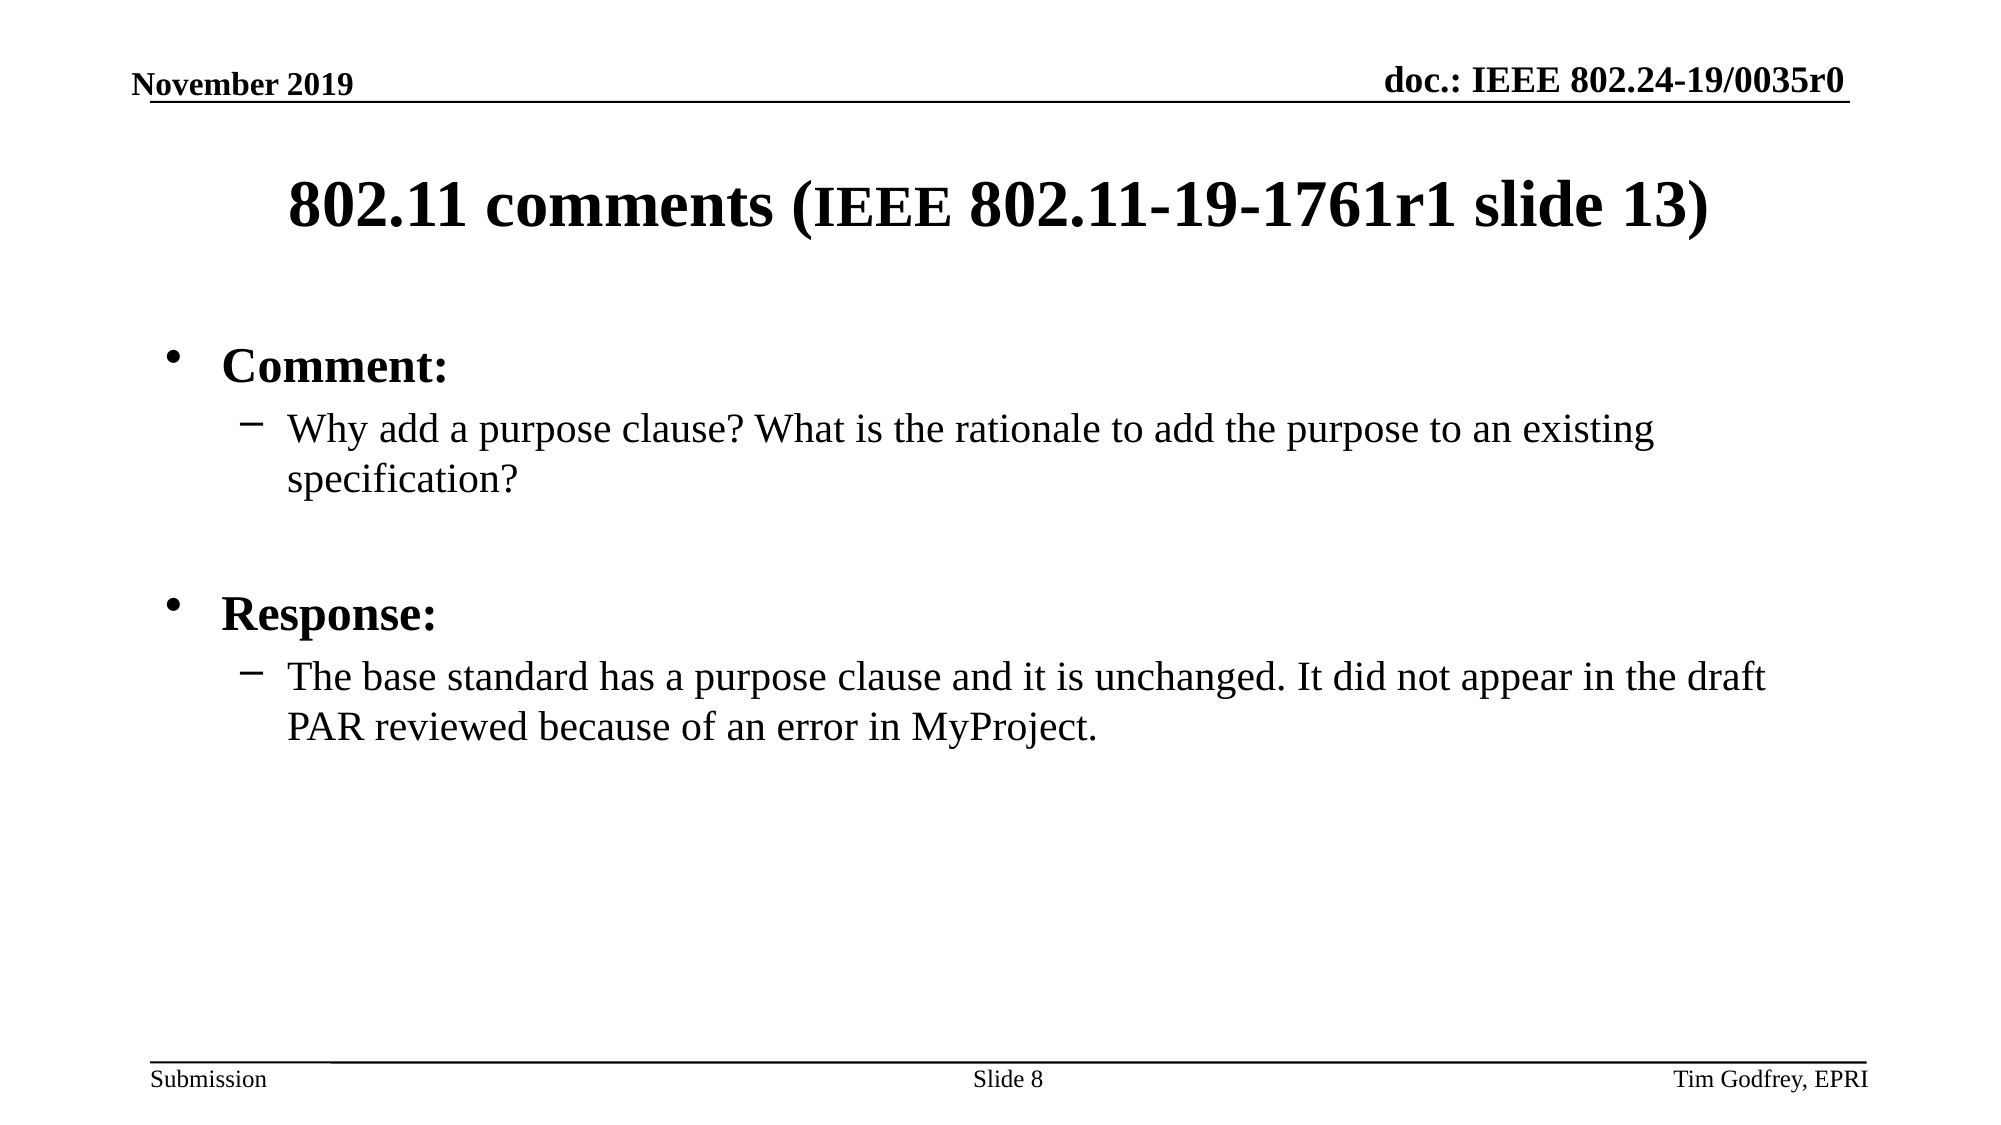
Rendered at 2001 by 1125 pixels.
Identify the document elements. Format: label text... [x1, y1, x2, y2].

list Comment: Why add a purpose clause? What is the rationale to add the purpose to an existing specification? Response: The base standard has a purpose clause and it is unchanged. It did not appear in the draft PAR reviewed because of an error in MyProject. [150, 324, 1850, 1000]
slide_number Slide 8 [964, 1061, 1053, 1093]
title 802.11 comments (IEEE 802.11-19-1761r1 slide 13) [150, 112, 1850, 288]
footer Tim Godfrey, EPRI [1670, 1061, 1869, 1093]
